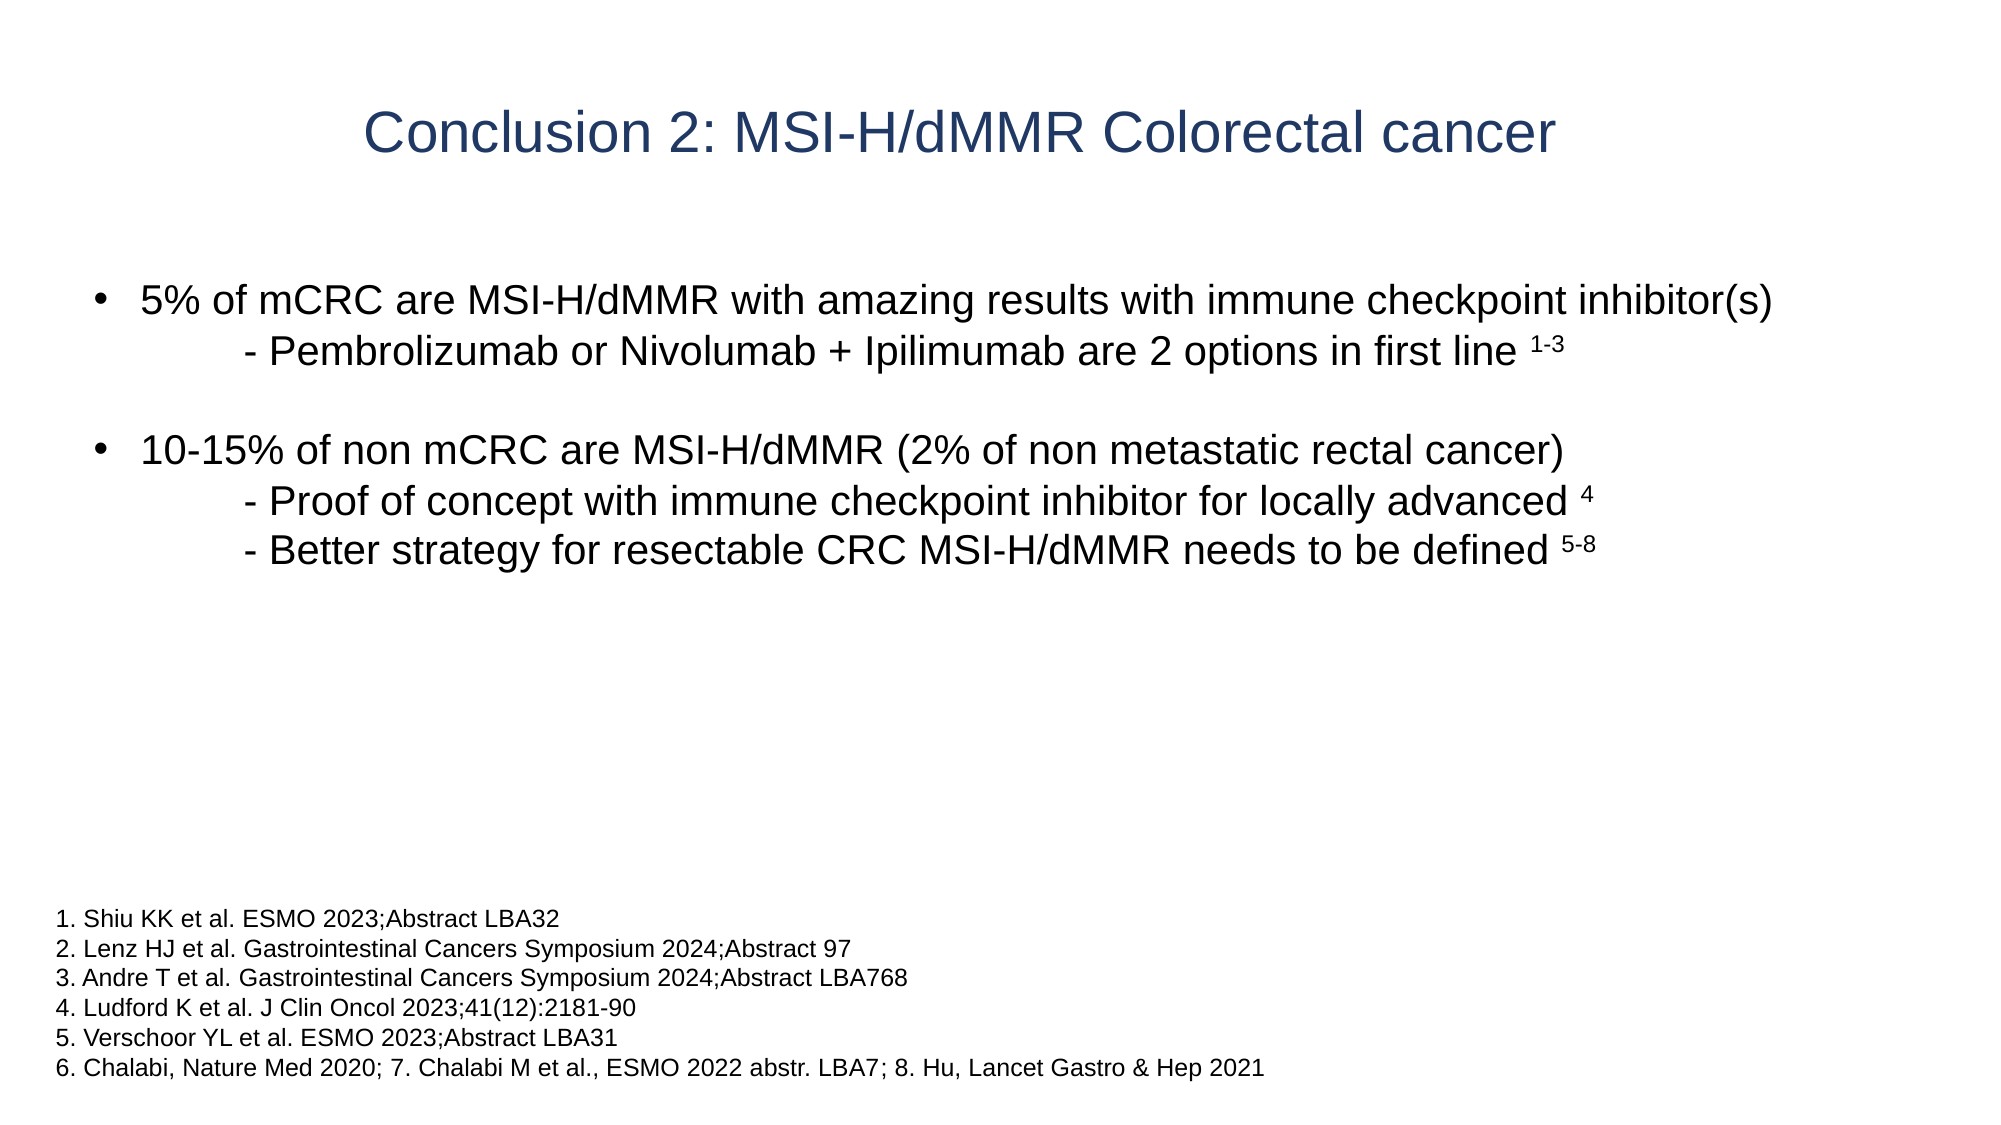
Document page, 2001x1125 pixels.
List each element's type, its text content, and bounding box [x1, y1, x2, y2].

text_box Conclusion 2: MSI-H/dMMR Colorectal cancer [349, 86, 1573, 172]
text_box 5% of mCRC are MSI-H/dMMR with amazing results with immune checkpoint inhibitor(s) - Pembrolizumab or Nivolumab + Ipilimumab are 2 options in first line 1-3 10-15% of non mCRC are MSI-H/dMMR (2% of non metastatic rectal cancer) - Proof of concept with immune checkpoint inhibitor for locally advanced 4 - Better strategy for resectable CRC MSI-H/dMMR needs to be defined 5-8 [78, 265, 1801, 761]
text_box 1. Shiu KK et al. ESMO 2023;Abstract LBA32 2. Lenz HJ et al. Gastrointestinal Cancers Symposium 2024;Abstract 97 3. Andre T et al. Gastrointestinal Cancers Symposium 2024;Abstract LBA768 4. Ludford K et al. J Clin Oncol 2023;41(12):2181-90 5. Verschoor YL et al. ESMO 2023;Abstract LBA31 6. Chalabi, Nature Med 2020; 7. Chalabi M et al., ESMO 2022 abstr. LBA7; 8. Hu, Lancet Gastro & Hep 2021 [40, 894, 2000, 1090]
